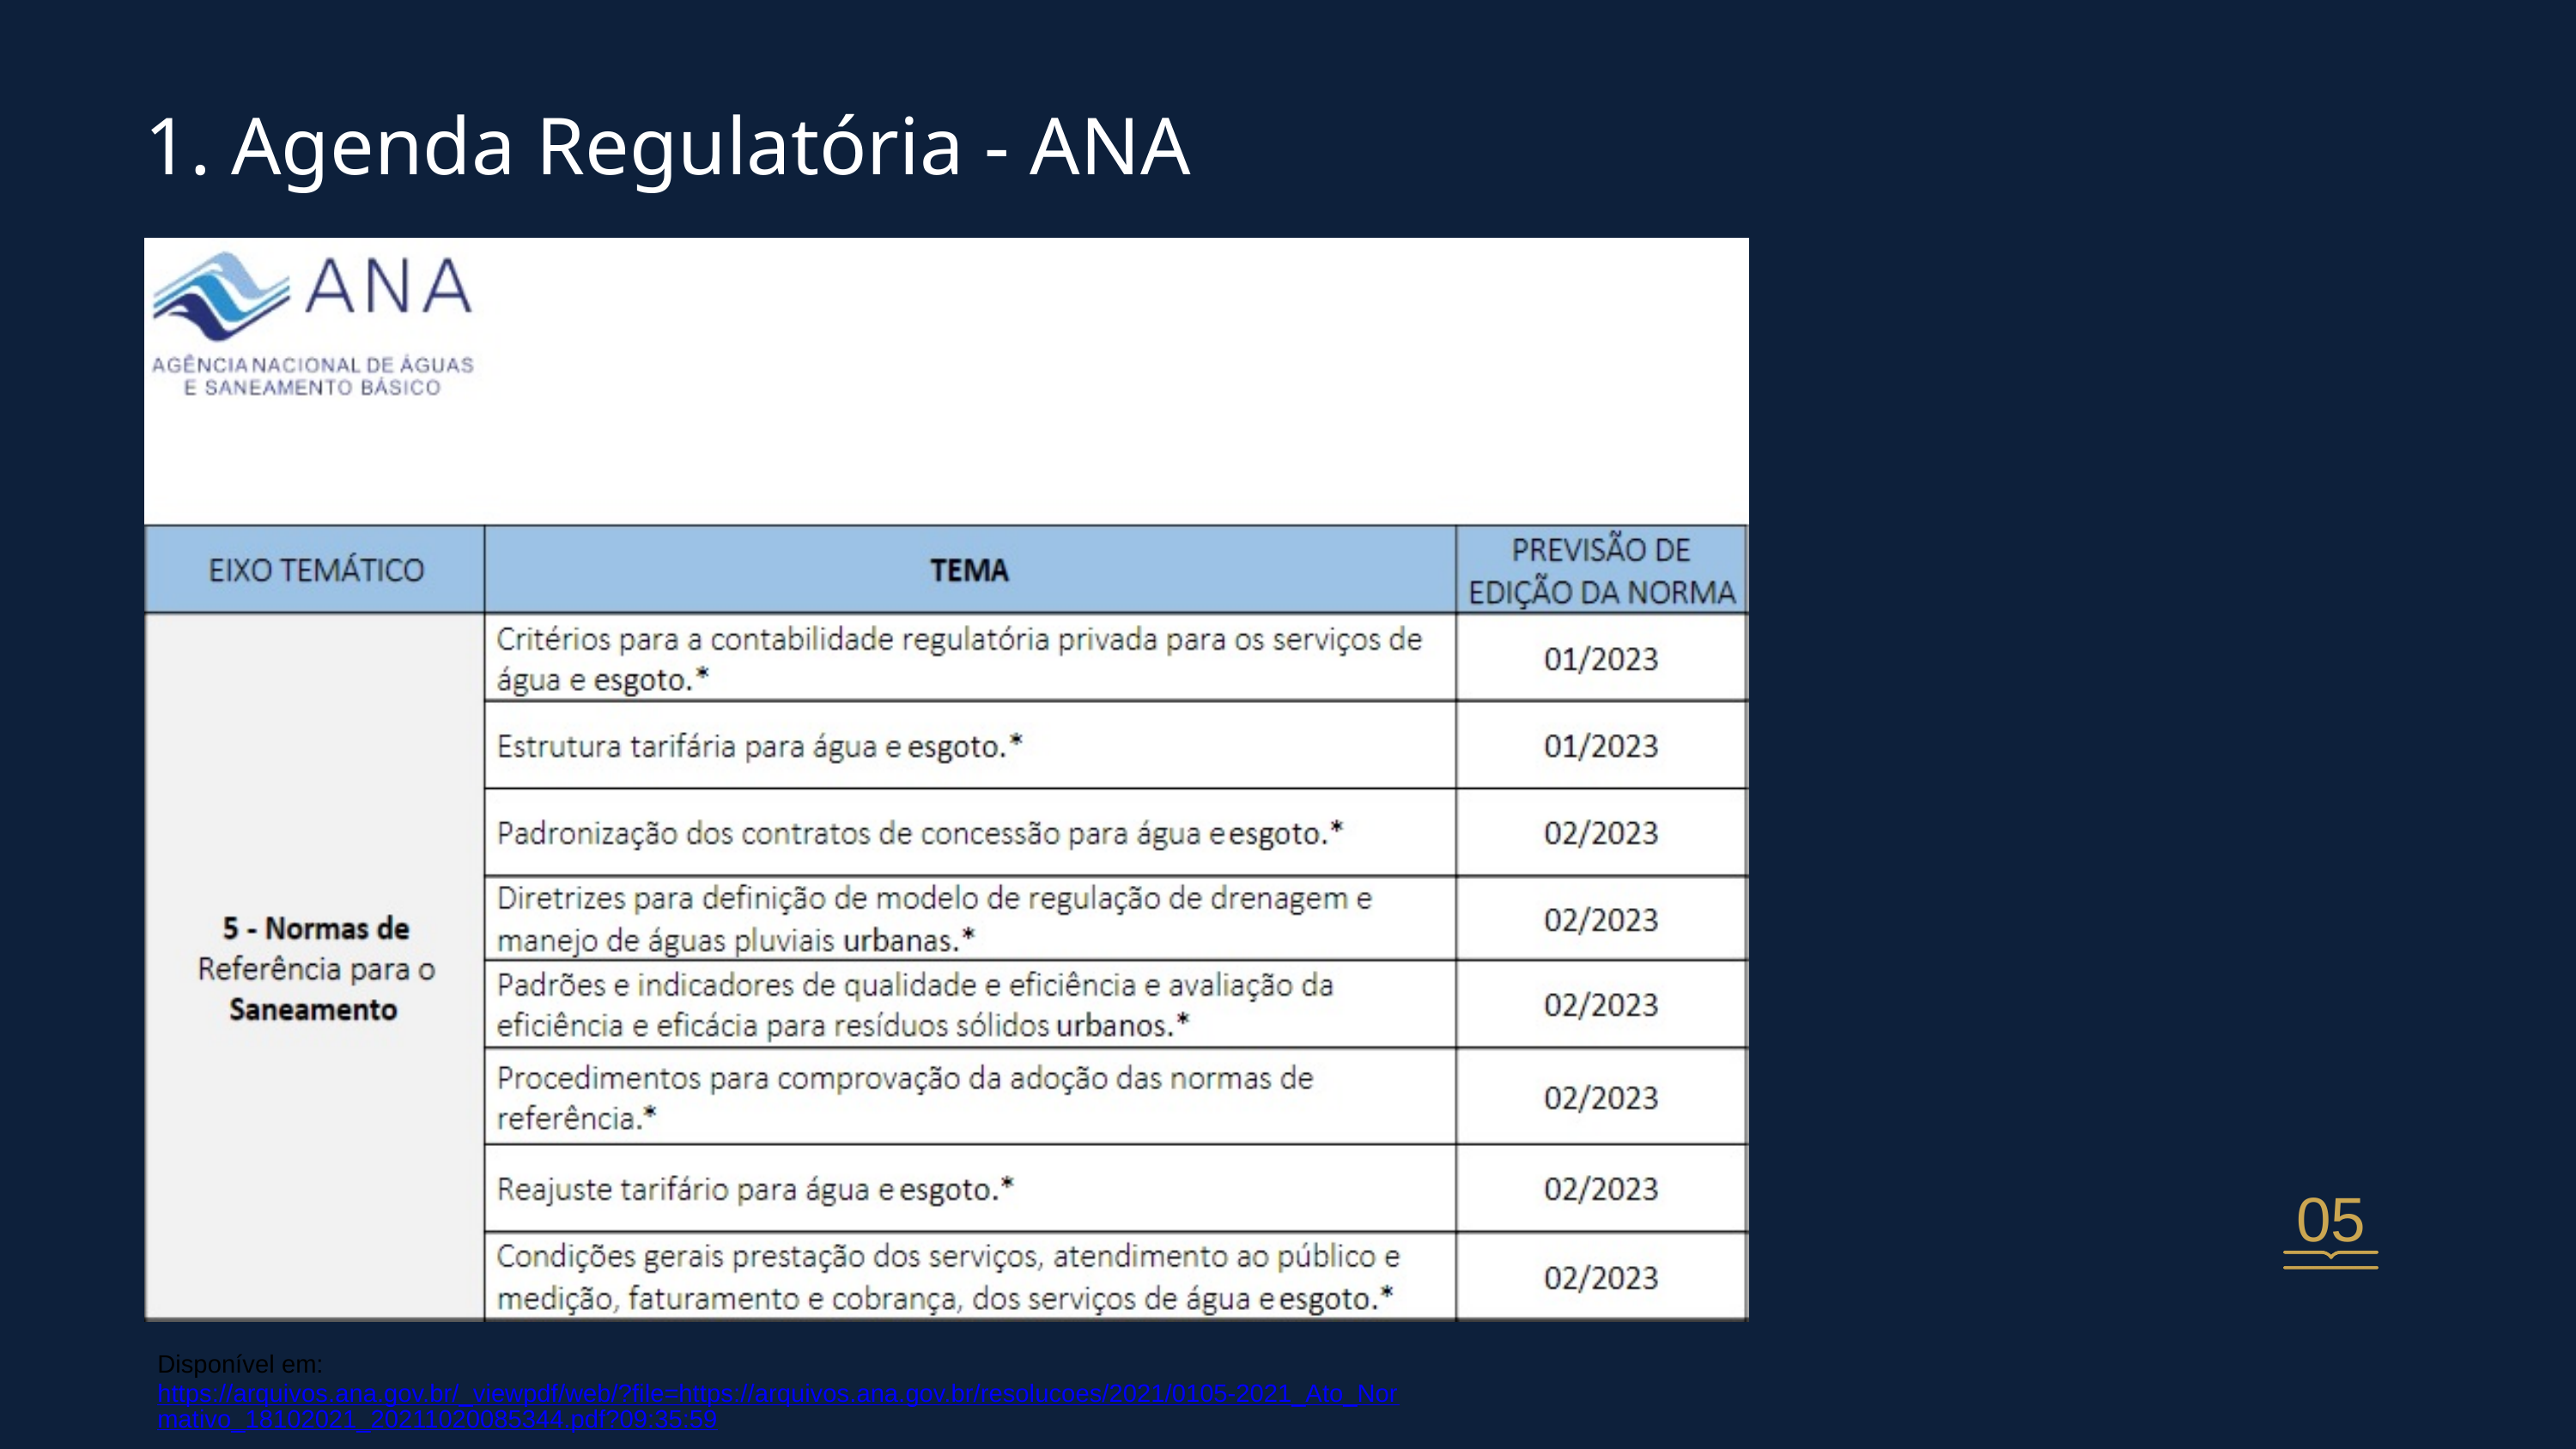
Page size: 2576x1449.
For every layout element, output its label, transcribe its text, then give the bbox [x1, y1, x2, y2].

text_box Disponível em: https://arquivos.ana.gov.br/_viewpdf/web/?file=https://arquivos.ana.gov.br/resolucoes/2021/0105-2021_Ato_Normativo_18102021_20211020085344.pdf?09:35:59 [144, 1341, 1433, 1445]
text_box 1. Agenda Regulatória - ANA [144, 58, 2038, 191]
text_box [2283, 1148, 2379, 1278]
picture [144, 238, 1749, 1323]
